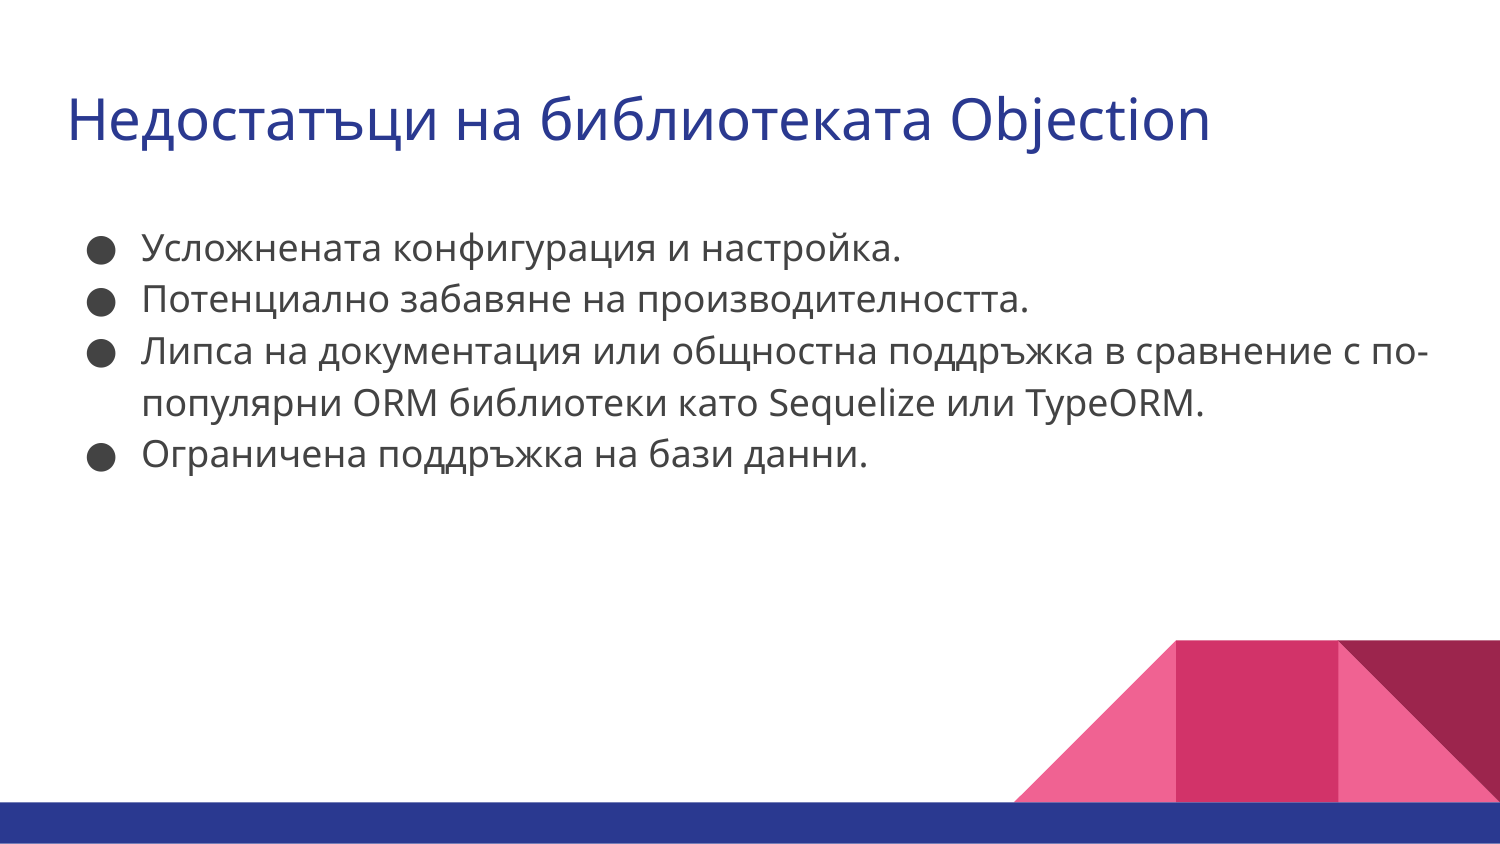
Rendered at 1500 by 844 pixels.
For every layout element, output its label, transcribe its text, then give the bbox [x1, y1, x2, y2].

list Усложнената конфигурация и настройка. Потенциално забавяне на производителността. Липса на документация или общностна поддръжка в сравнение с по-популярни ORM библиотеки като Sequelize или TypeORM. Ограничена поддръжка на бази данни. [51, 201, 1449, 750]
title Недостатъци на библиотеката Objection [51, 67, 1449, 167]
